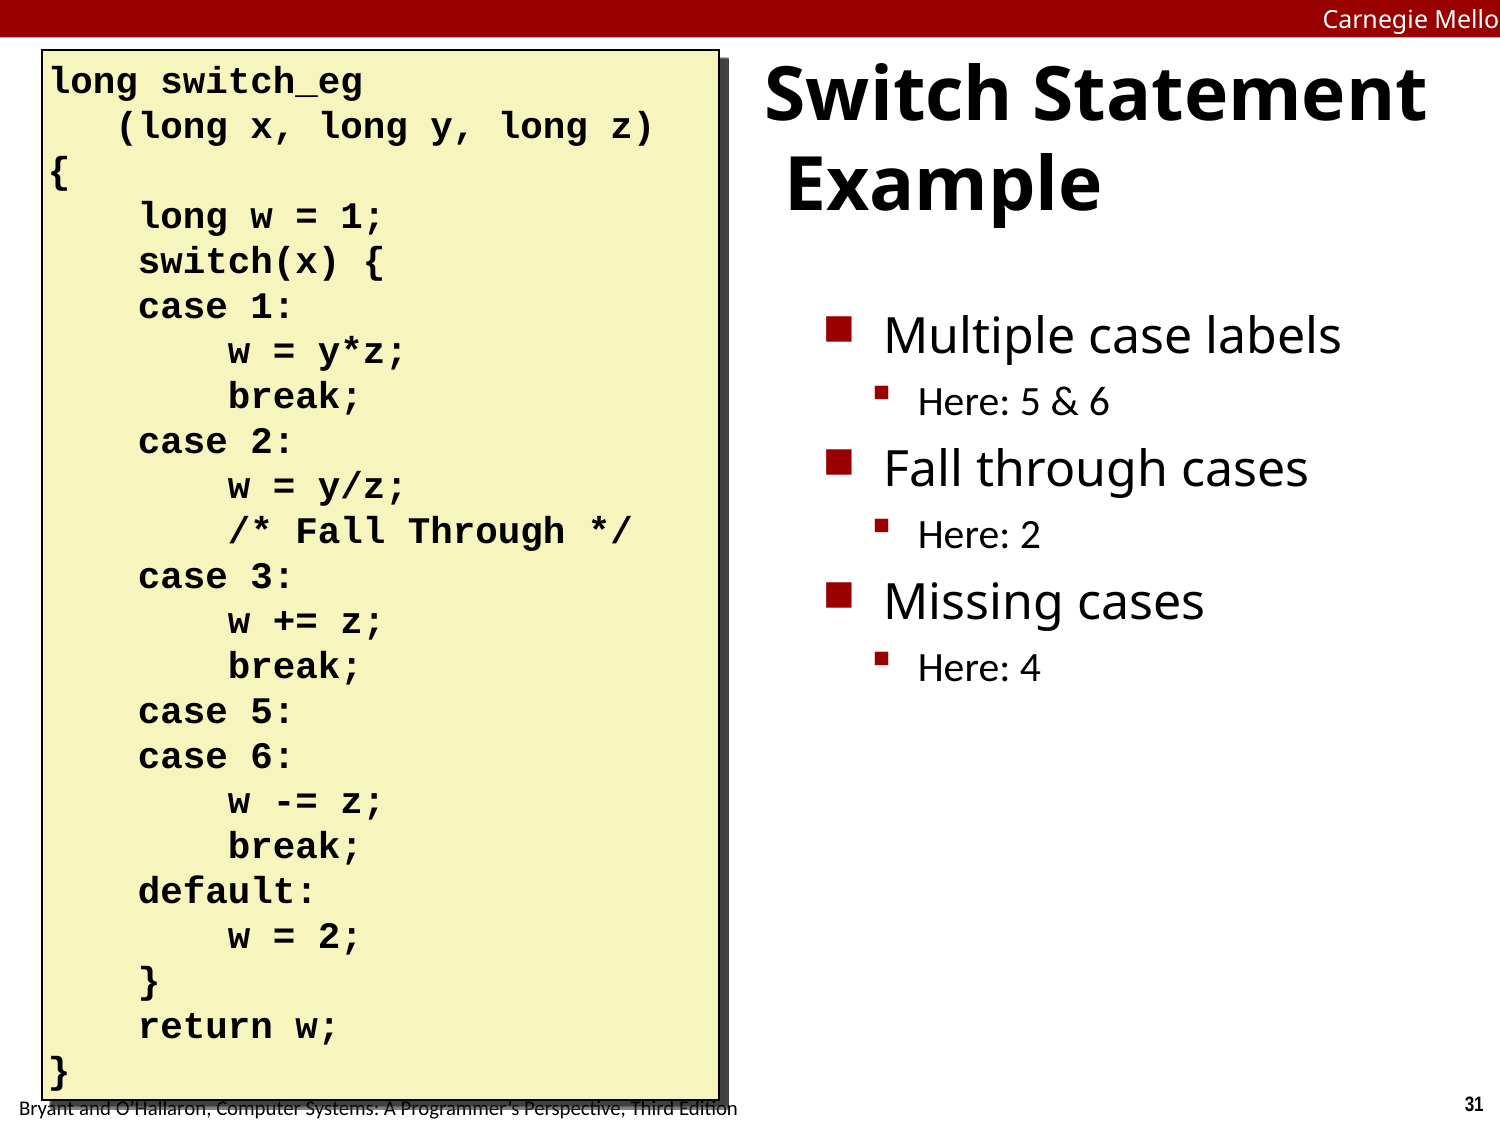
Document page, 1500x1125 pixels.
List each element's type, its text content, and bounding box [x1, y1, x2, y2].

text_box long switch_eg (long x, long y, long z) { long w = 1; switch(x) { case 1: w = y*z; break; case 2: w = y/z; /* Fall Through */ case 3: w += z; break; case 5: case 6: w -= z; break; default: w = 2; } return w; } [41, 49, 719, 1100]
text_box [0, 0, 1500, 38]
text_box Carnegie Mellon [1322, 3, 1500, 33]
title Switch Statement Example [758, 41, 1438, 230]
list Multiple case labels Here: 5 & 6 Fall through cases Here: 2 Missing cases Here: 4 [812, 295, 1438, 1121]
